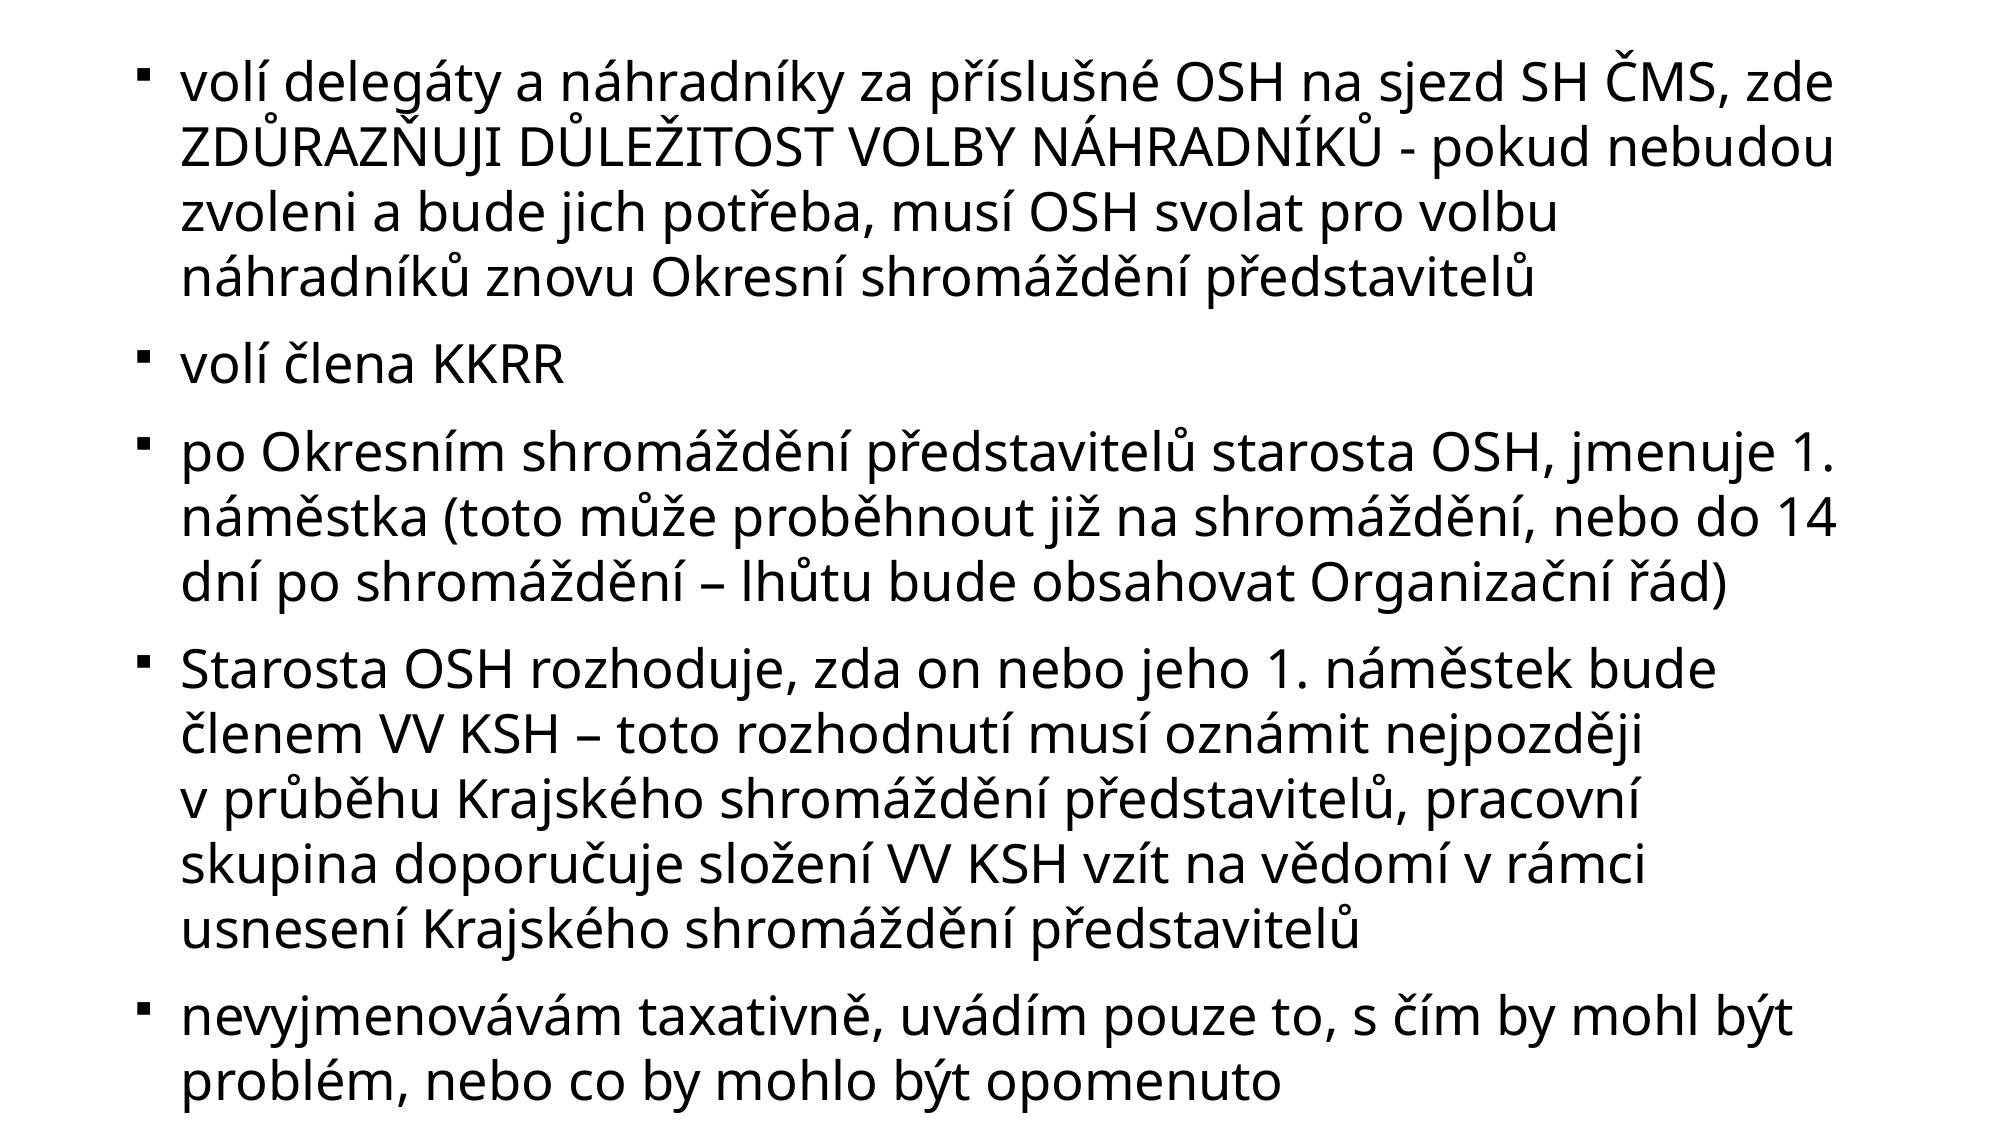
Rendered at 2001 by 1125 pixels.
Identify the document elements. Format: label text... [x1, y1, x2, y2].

list volí delegáty a náhradníky za příslušné OSH na sjezd SH ČMS, zde ZDŮRAZŇUJI DŮLEŽITOST VOLBY NÁHRADNÍKŮ - pokud nebudou zvoleni a bude jich potřeba, musí OSH svolat pro volbu náhradníků znovu Okresní shromáždění představitelů volí člena KKRR po Okresním shromáždění představitelů starosta OSH, jmenuje 1. náměstka (toto může proběhnout již na shromáždění, nebo do 14 dní po shromáždění – lhůtu bude obsahovat Organizační řád) Starosta OSH rozhoduje, zda on nebo jeho 1. náměstek bude členem VV KSH – toto rozhodnutí musí oznámit nejpozději v průběhu Krajského shromáždění představitelů, pracovní skupina doporučuje složení VV KSH vzít na vědomí v rámci usnesení Krajského shromáždění představitelů nevyjmenovávám taxativně, uvádím pouze to, s čím by mohl být problém, nebo co by mohlo být opomenuto [118, 33, 1855, 1125]
